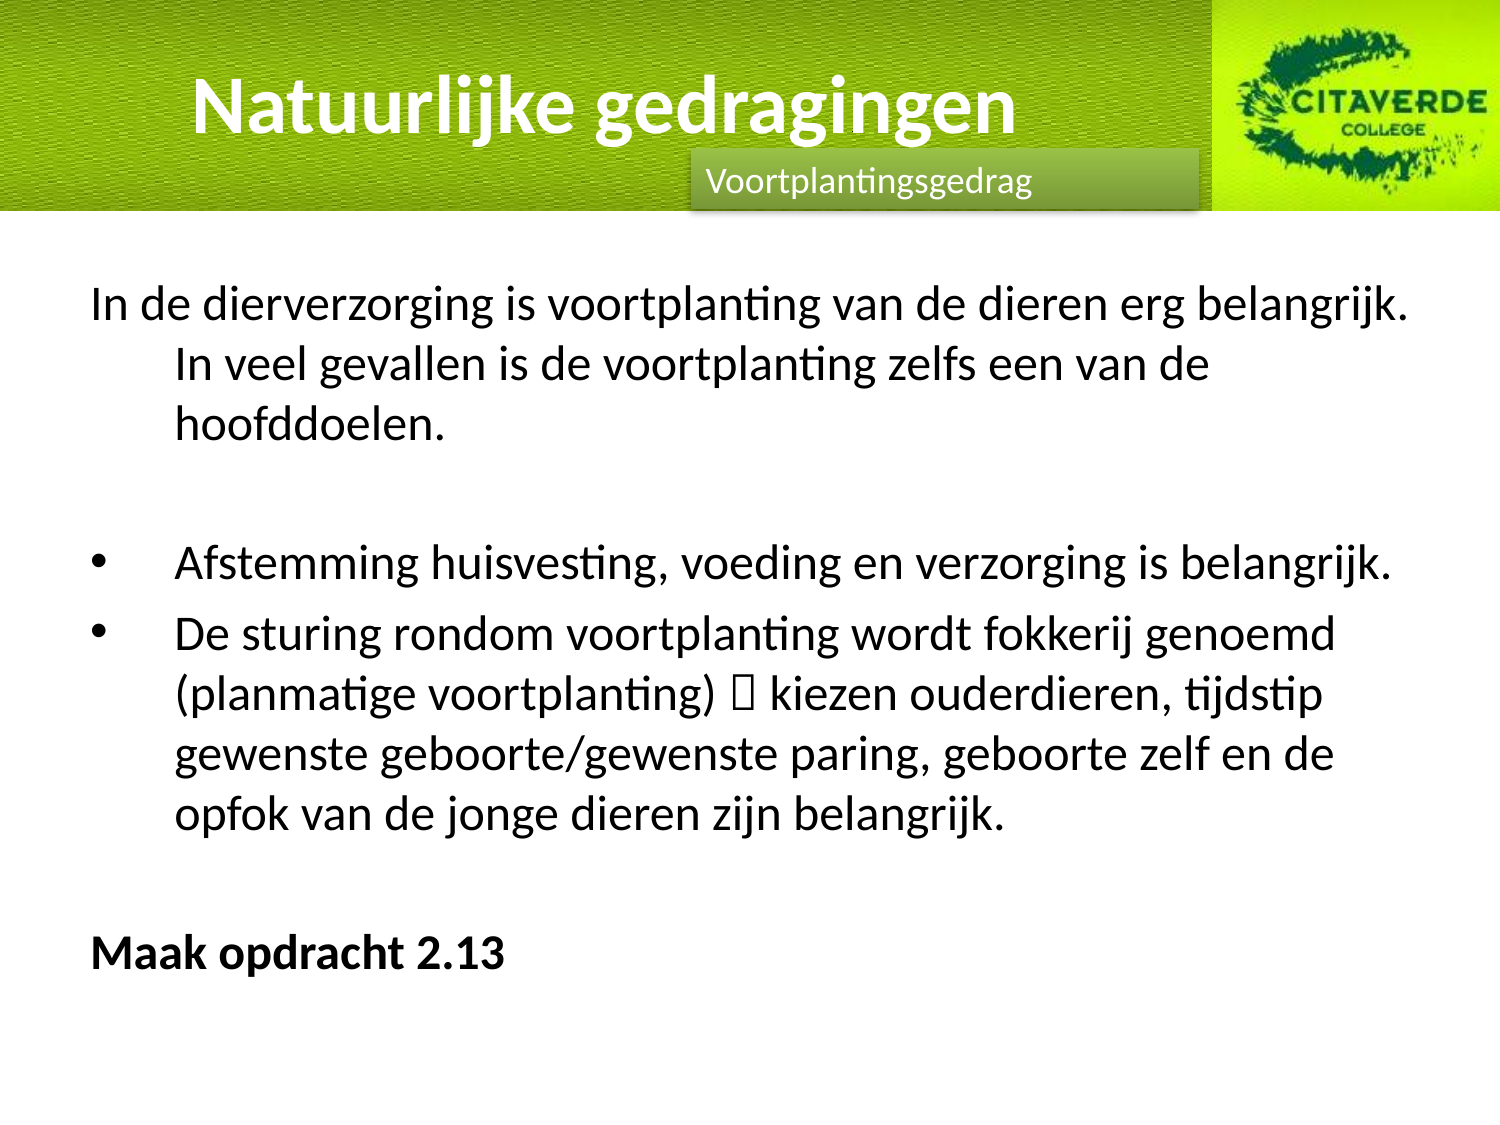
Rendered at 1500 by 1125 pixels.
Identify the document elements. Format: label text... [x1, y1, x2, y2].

picture [0, 0, 1500, 212]
list In de dierverzorging is voortplanting van de dieren erg belangrijk. In veel gevallen is de voortplanting zelfs een van de hoofddoelen. Afstemming huisvesting, voeding en verzorging is belangrijk. De sturing rondom voortplanting wordt fokkerij genoemd (planmatige voortplanting)  kiezen ouderdieren, tijdstip gewenste geboorte/gewenste paring, geboorte zelf en de opfok van de jonge dieren zijn belangrijk. Maak opdracht 2.13 [74, 262, 1426, 1095]
